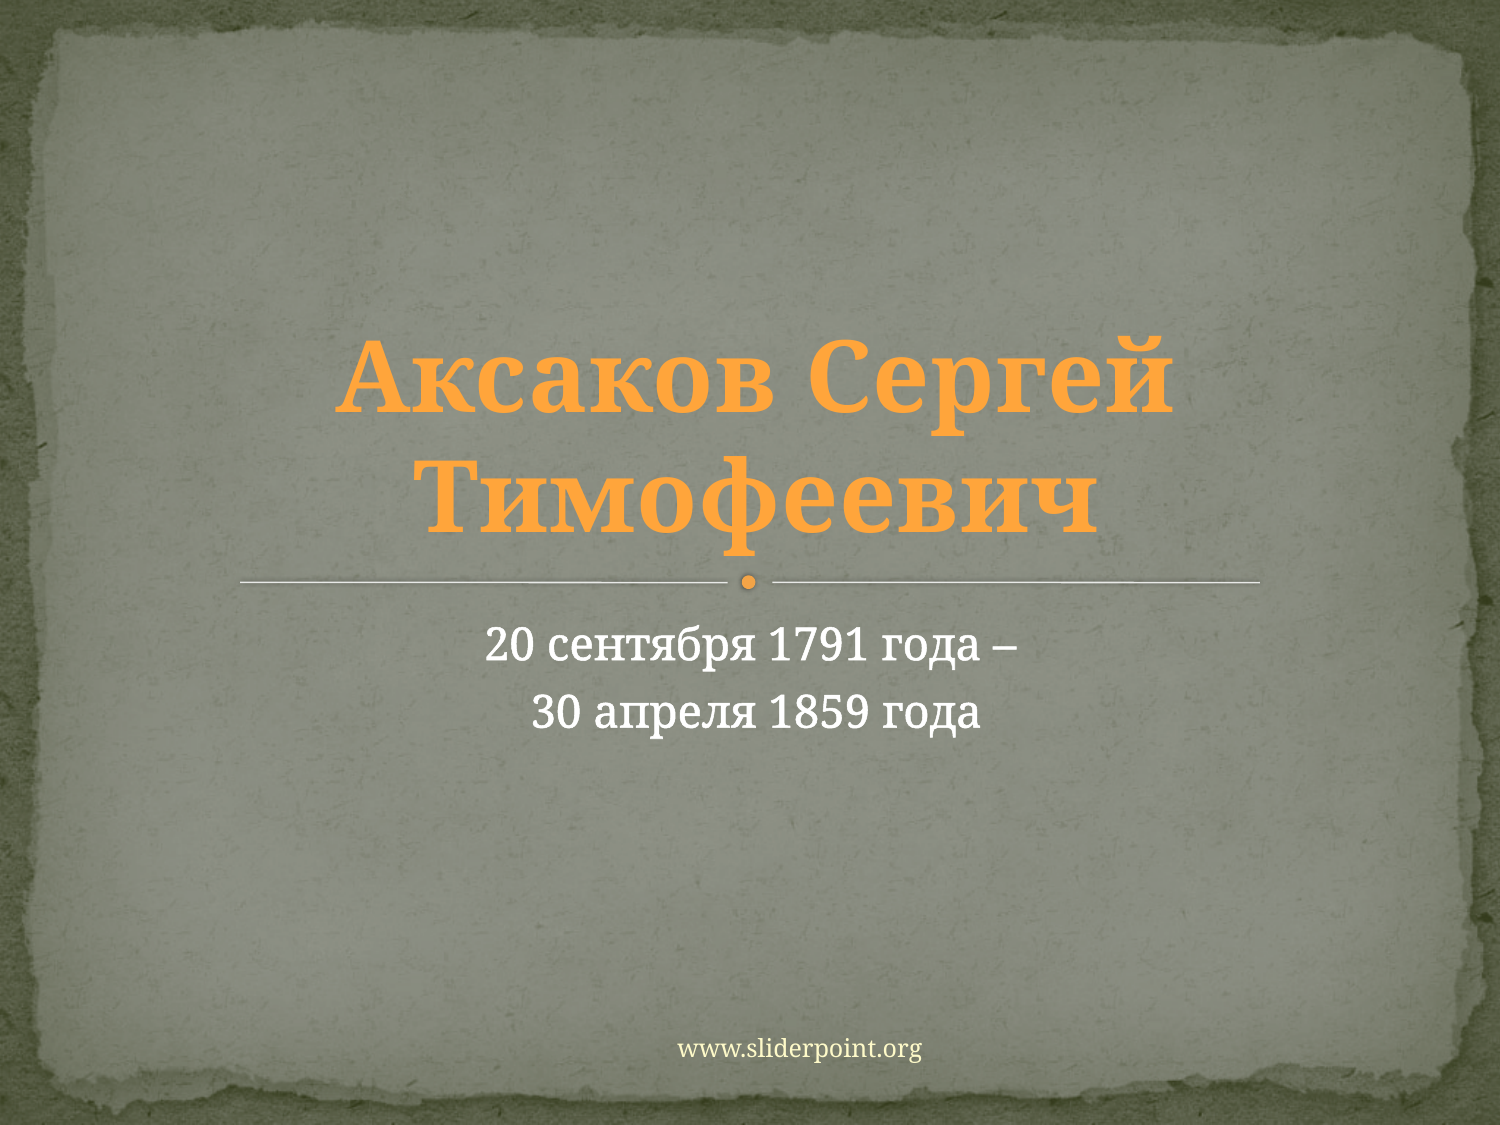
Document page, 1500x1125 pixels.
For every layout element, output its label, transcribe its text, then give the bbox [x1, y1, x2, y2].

footer www.sliderpoint.org [350, 1017, 938, 1081]
subtitle 20 сентября 1791 года – 30 апреля 1859 года [75, 606, 1438, 795]
title Аксаков Сергей Тимофеевич [74, 235, 1438, 561]
